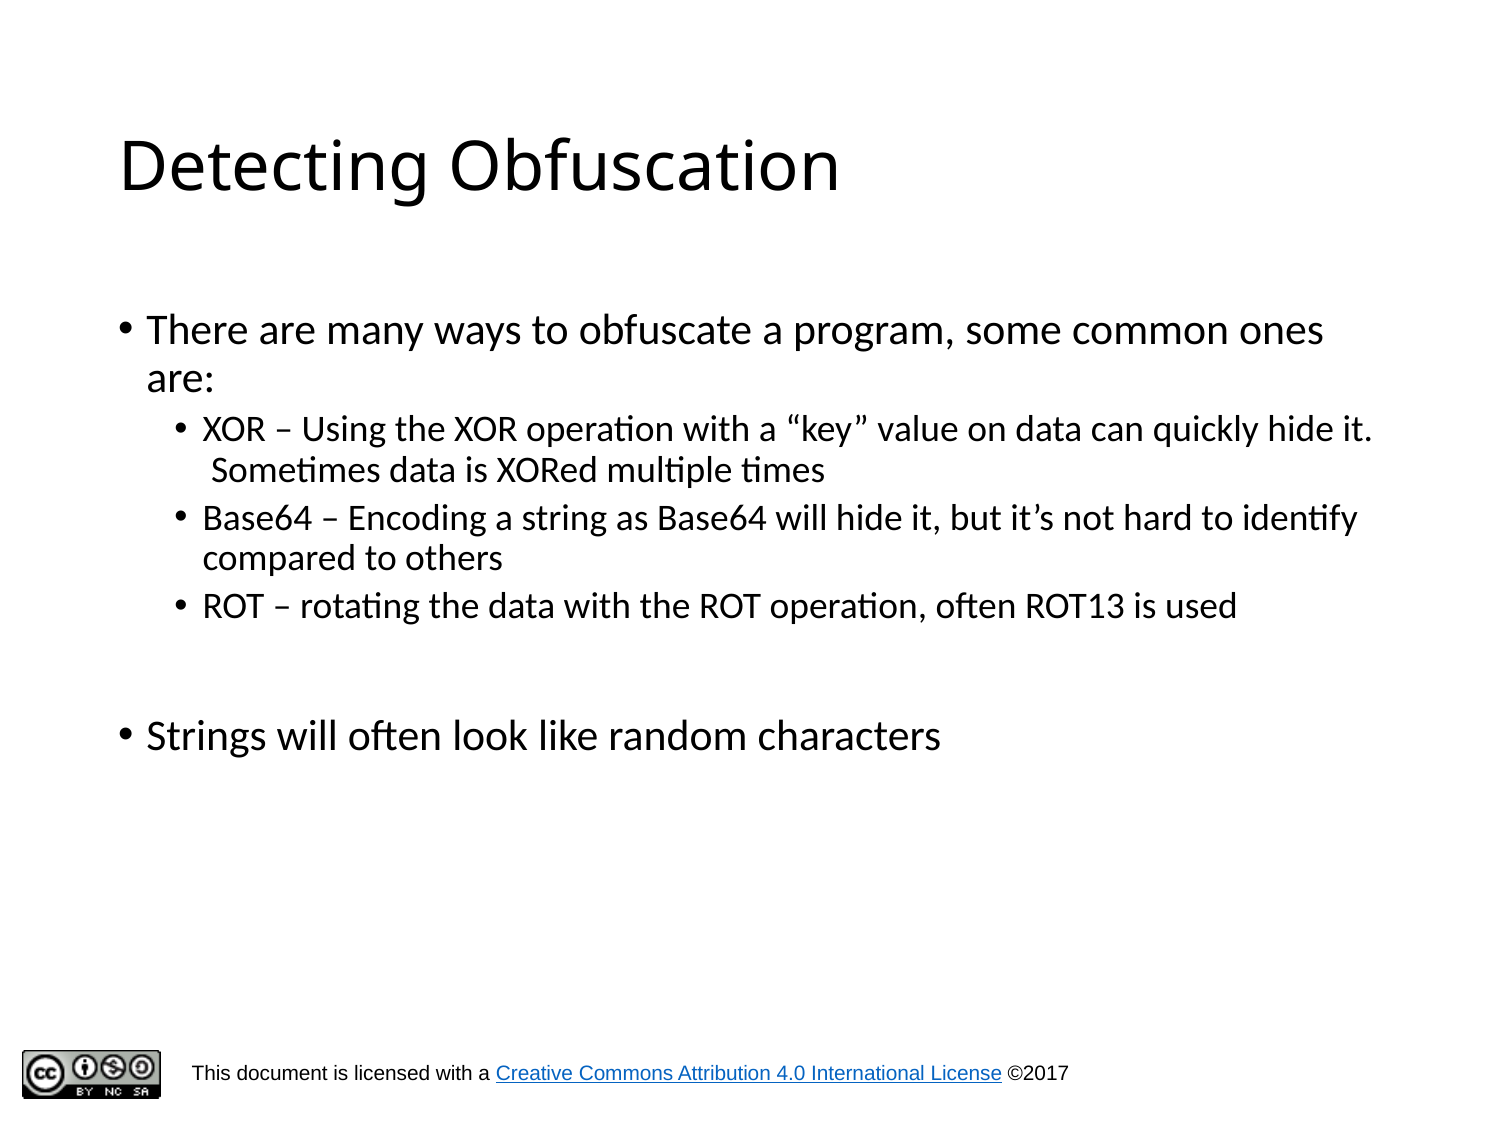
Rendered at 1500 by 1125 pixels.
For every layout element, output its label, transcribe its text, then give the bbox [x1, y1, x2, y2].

picture [22, 1050, 161, 1099]
title Detecting Obfuscation [102, 59, 1398, 278]
list There are many ways to obfuscate a program, some common ones are: XOR – Using the XOR operation with a “key” value on data can quickly hide it. Sometimes data is XORed multiple times Base64 – Encoding a string as Base64 will hide it, but it’s not hard to identify compared to others ROT – rotating the data with the ROT operation, often ROT13 is used Strings will often look like random characters [102, 299, 1398, 1014]
